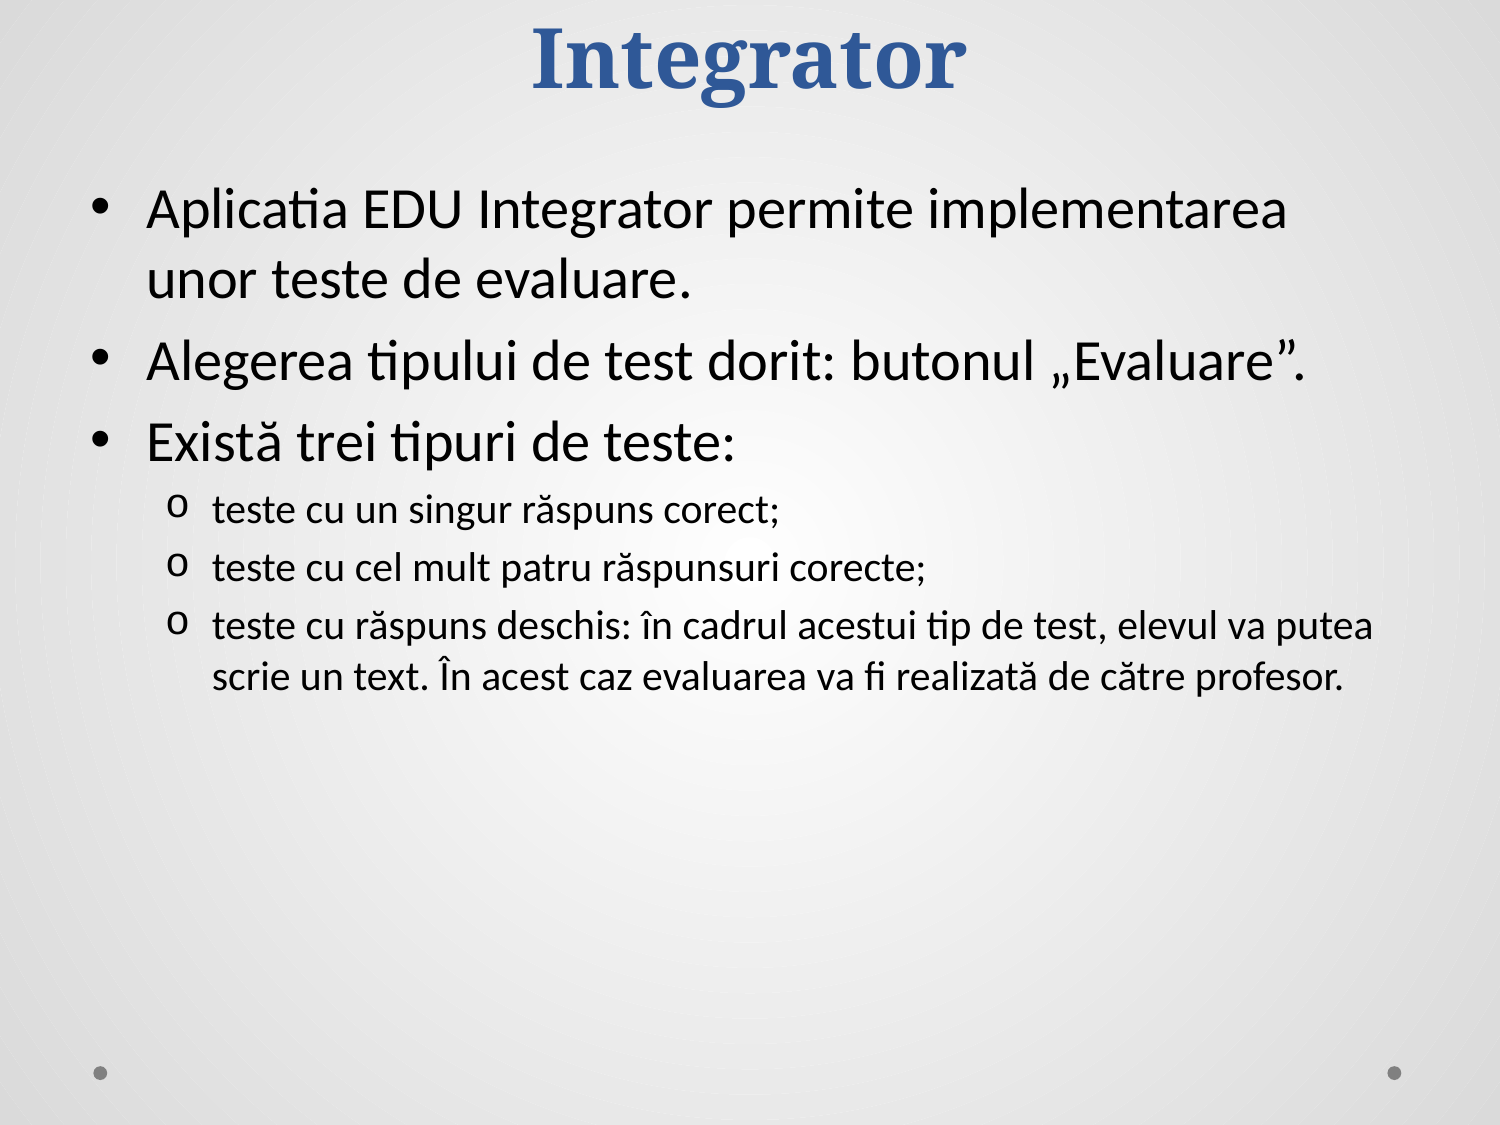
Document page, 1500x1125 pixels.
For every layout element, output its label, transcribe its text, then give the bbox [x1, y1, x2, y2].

title Teste de evaluare în EDU Integrator [0, 0, 1500, 113]
list Aplicatia EDU Integrator permite implementarea unor teste de evaluare. Alegerea tipului de test dorit: butonul „Evaluare”. Există trei tipuri de teste: teste cu un singur răspuns corect; teste cu cel mult patru răspunsuri corecte; teste cu răspuns deschis: în cadrul acestui tip de test, elevul va putea scrie un text. În acest caz evaluarea va fi realizată de către profesor. [75, 162, 1425, 713]
